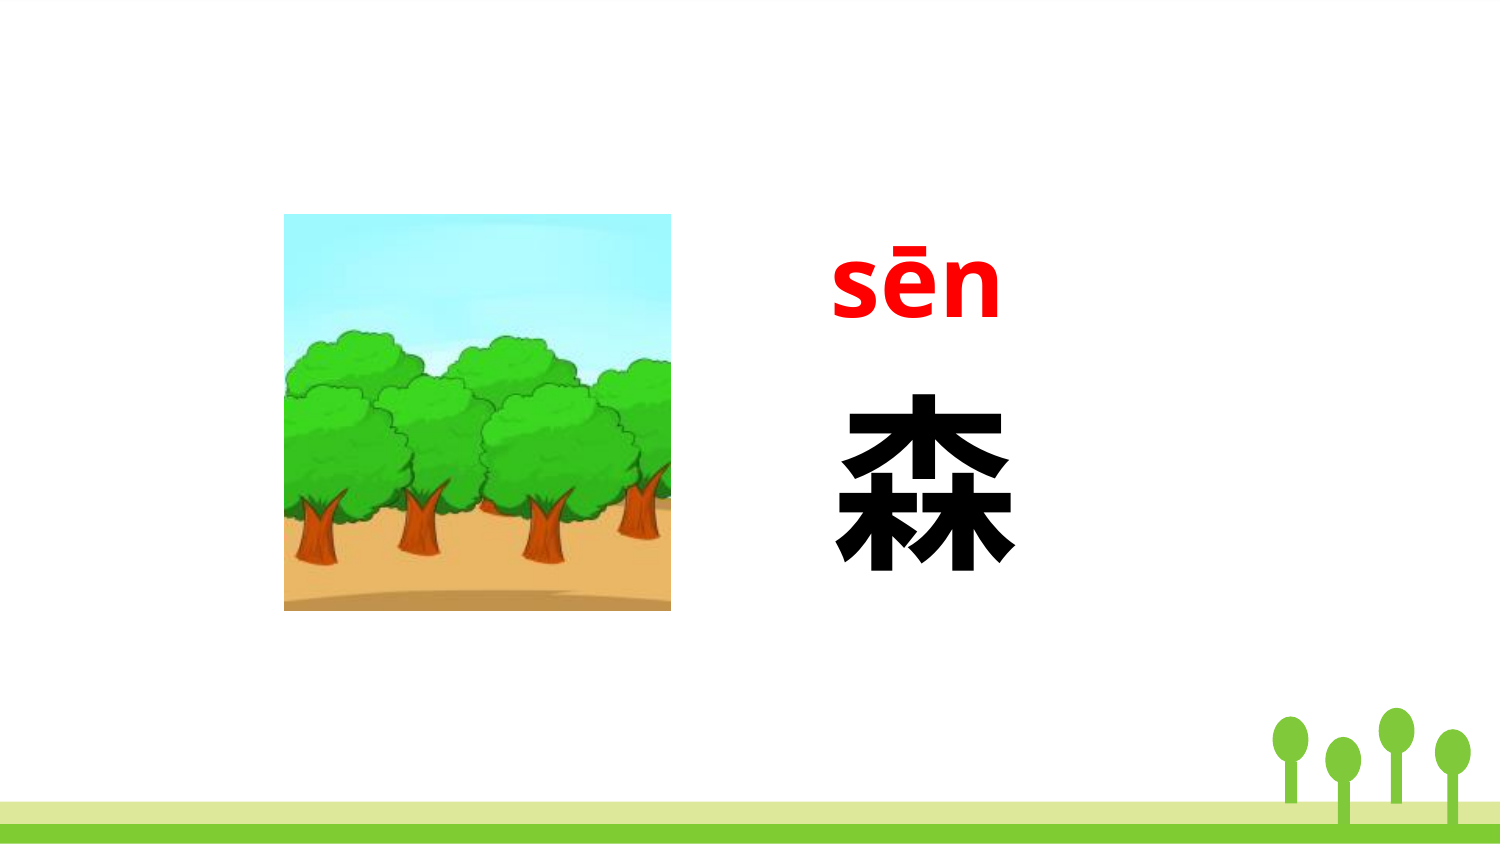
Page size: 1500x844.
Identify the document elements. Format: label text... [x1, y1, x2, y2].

picture [0, 0, 1500, 707]
text_box 森 [820, 361, 1033, 598]
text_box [0, 707, 1500, 844]
text_box sēn [819, 212, 1040, 344]
